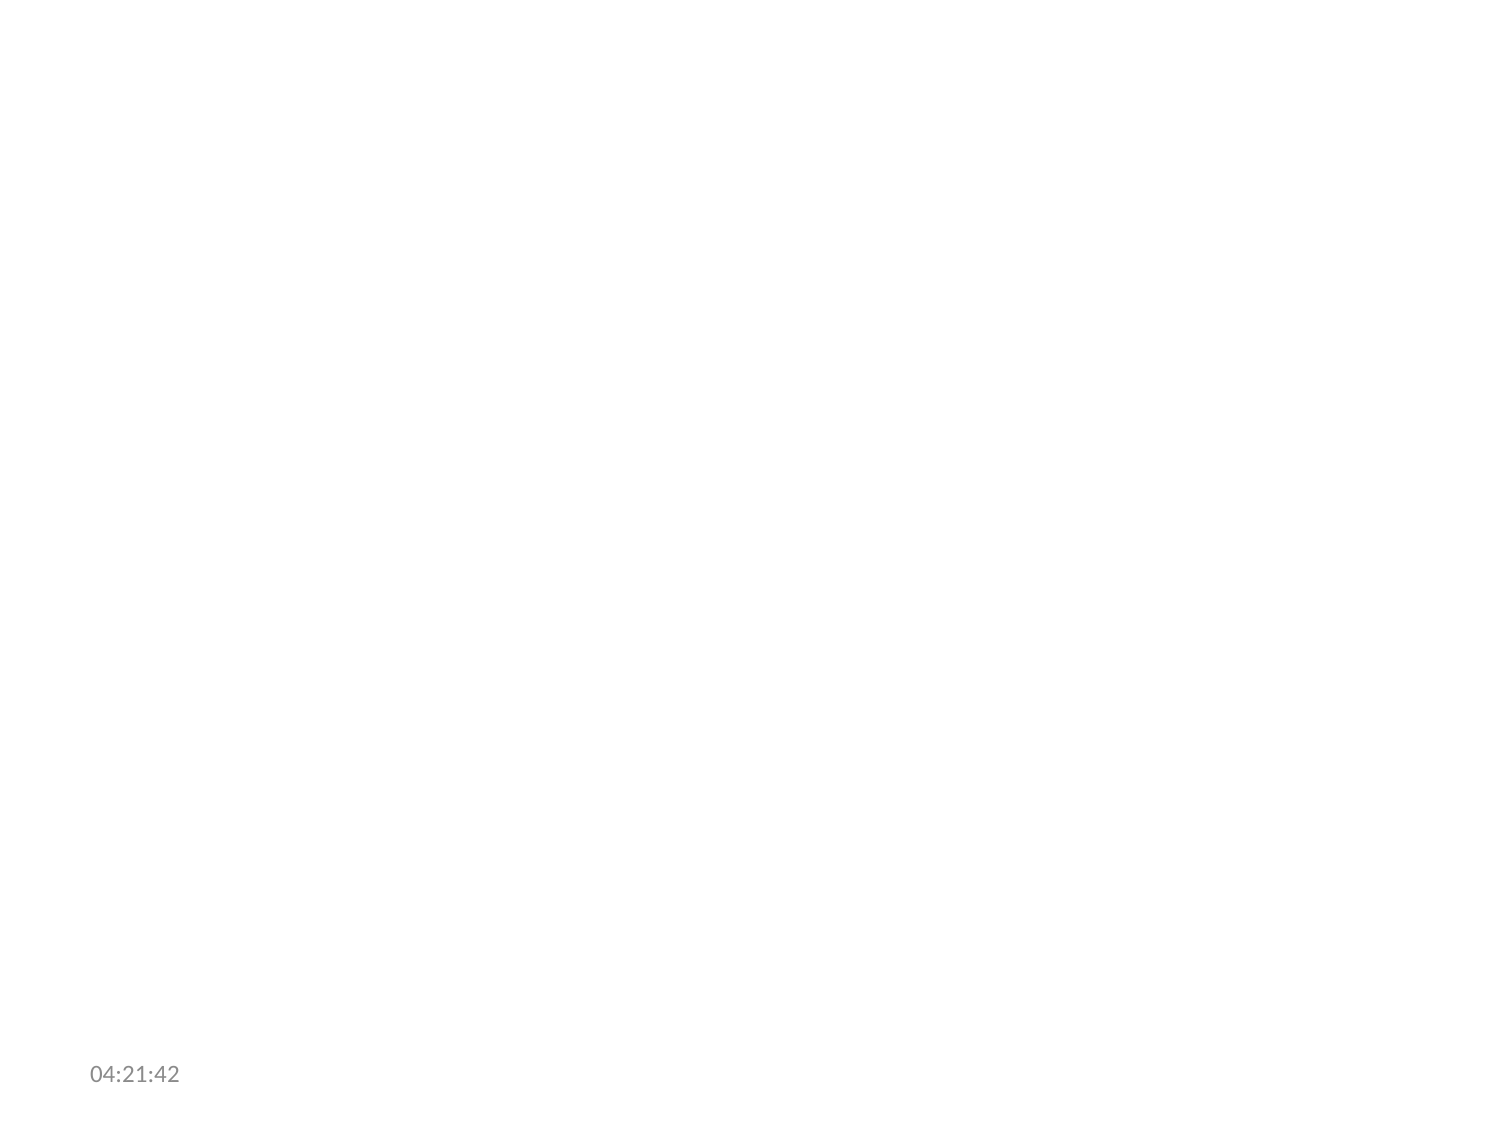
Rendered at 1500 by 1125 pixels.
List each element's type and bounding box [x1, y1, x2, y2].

slide_number [75, 1042, 425, 1103]
